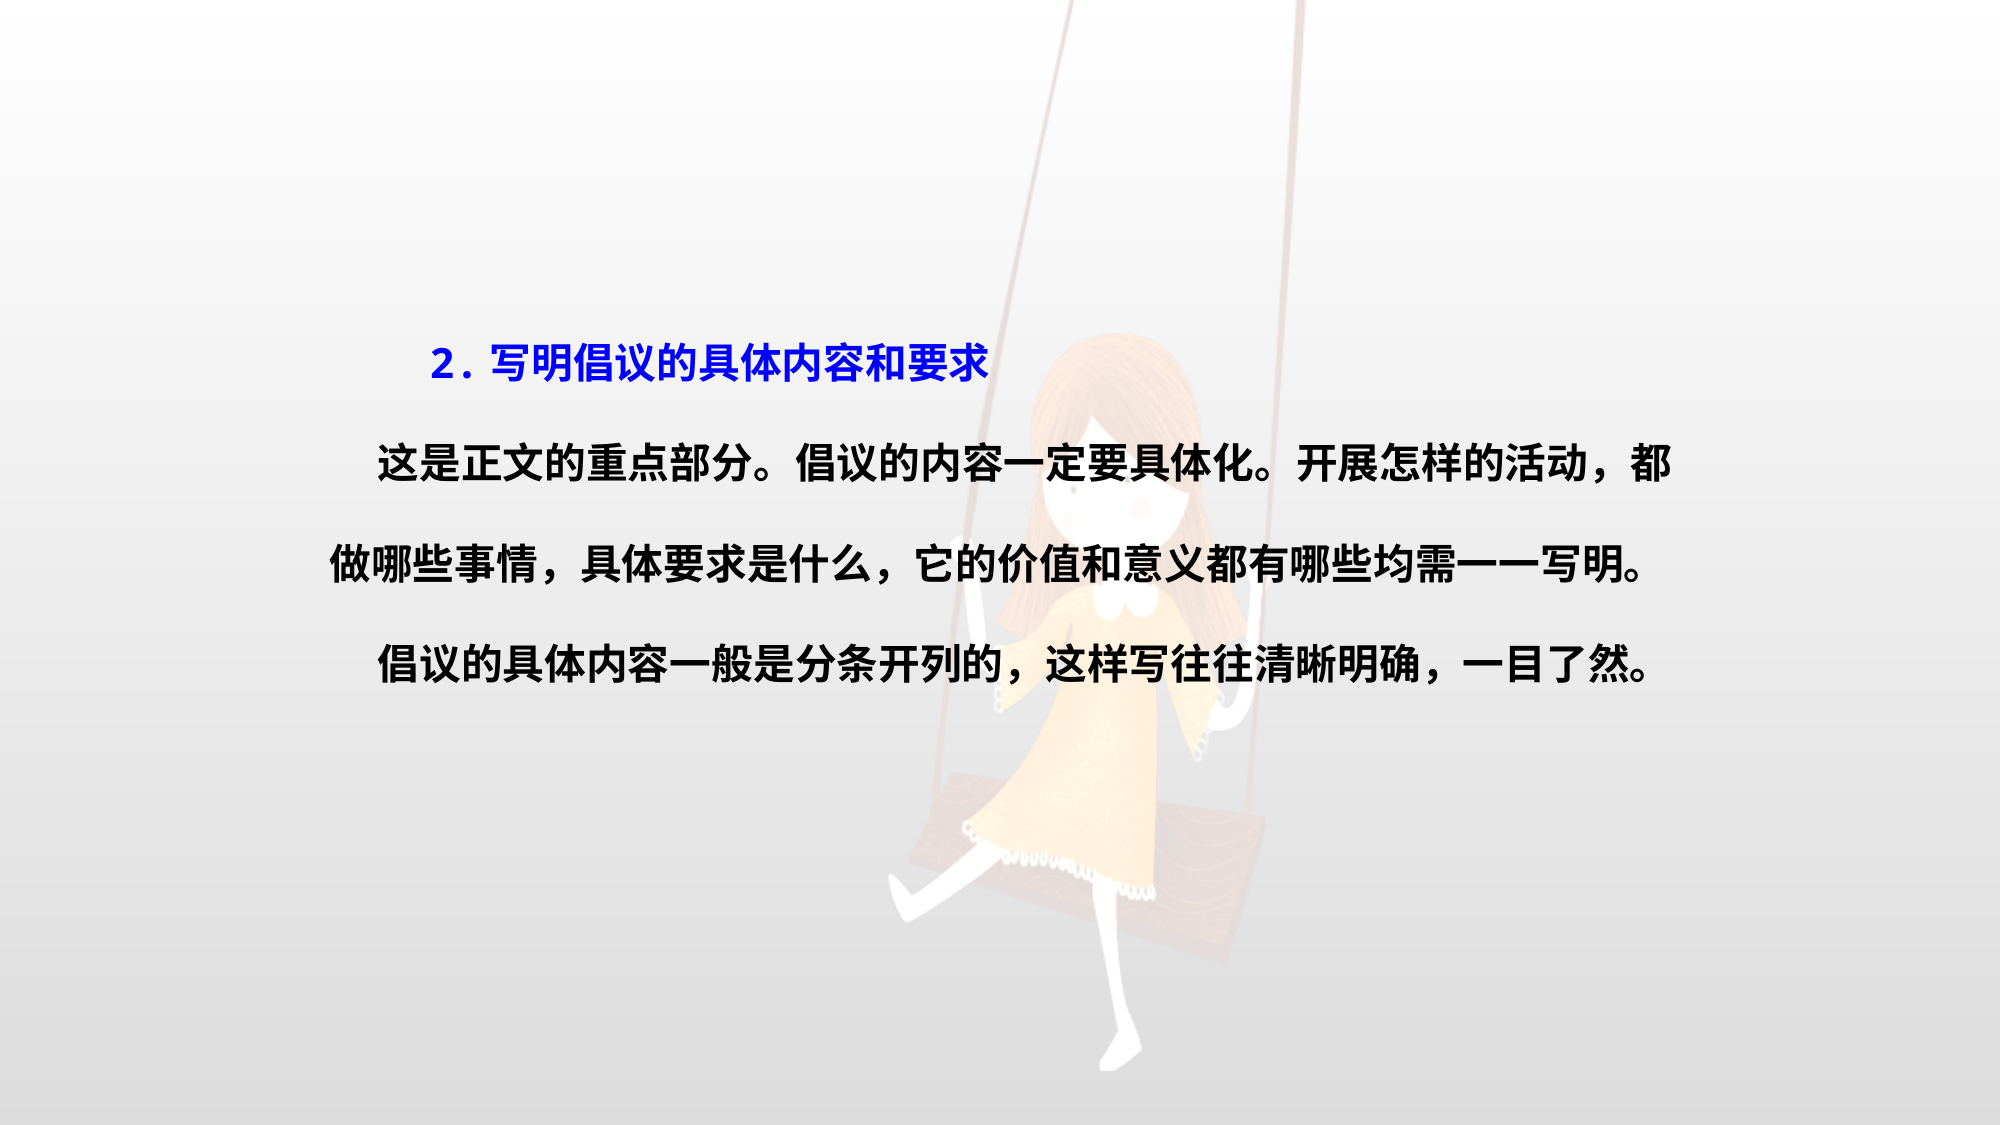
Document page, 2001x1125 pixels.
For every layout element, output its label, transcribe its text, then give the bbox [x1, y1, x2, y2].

picture [704, 0, 1508, 1071]
text_box 2.写明倡议的具体内容和要求 这是正文的重点部分。倡议的内容一定要具体化。开展怎样的活动，都做哪些事情，具体要求是什么，它的价值和意义都有哪些均需一一写明。 倡议的具体内容一般是分条开列的，这样写往往清晰明确，一目了然。 [314, 279, 704, 695]
text_box 2.写明倡议的具体内容和要求 这是正文的重点部分。倡议的内容一定要具体化。开展怎样的活动，都做哪些事情，具体要求是什么，它的价值和意义都有哪些均需一一写明。 倡议的具体内容一般是分条开列的，这样写往往清晰明确，一目了然。 [1508, 279, 1709, 695]
